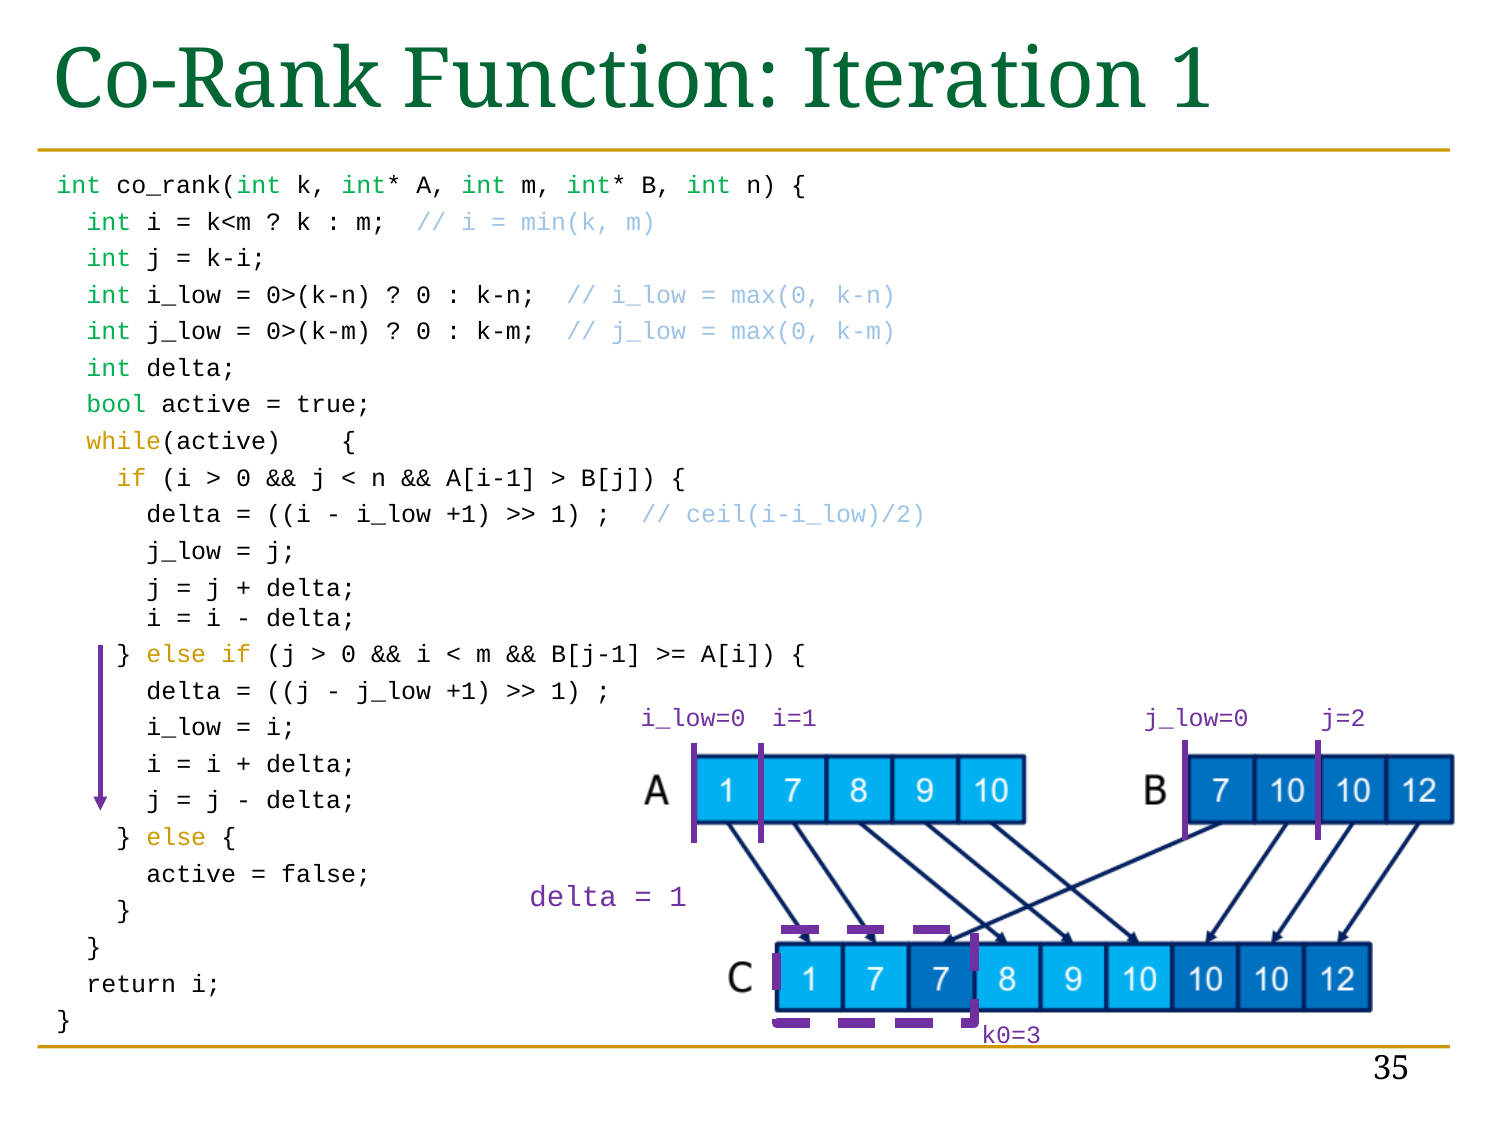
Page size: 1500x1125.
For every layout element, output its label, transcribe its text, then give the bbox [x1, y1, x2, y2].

text_box i_low=0 [625, 694, 757, 739]
text_box k0=3 [966, 1032, 1057, 1057]
text_box delta = 1 [514, 869, 614, 920]
picture [619, 751, 1456, 1024]
slide_number 35 [1074, 1032, 1426, 1100]
text_box j_low=0 [1129, 694, 1264, 739]
title Co-Rank Function: Iteration 1 [37, 0, 1451, 150]
text_box i=1 [757, 694, 832, 739]
text_box int co_rank(int k, int* A, int m, int* B, int n) { int i = k<m ? k : m; // i = min(k, m) int j = k-i; int i_low = 0>(k-n) ? 0 : k-n; // i_low = max(0, k-n) int j_low = 0>(k-m) ? 0 : k-m; // j_low = max(0, k-m) int delta; bool active = true; while(active) { if (i > 0 && j < n && A[i-1] > B[j]) { delta = ((i - i_low +1) >> 1) ; // ceil(i-i_low)/2) j_low = j; j = j + delta; i = i - delta; } else if (j > 0 && i < m && B[j-1] >= A[i]) { delta = ((j - j_low +1) >> 1) ; i_low = i; i = i + delta; j = j - delta; } else { active = false; } } return i; } [41, 160, 1010, 1047]
text_box j=2 [1305, 694, 1381, 739]
